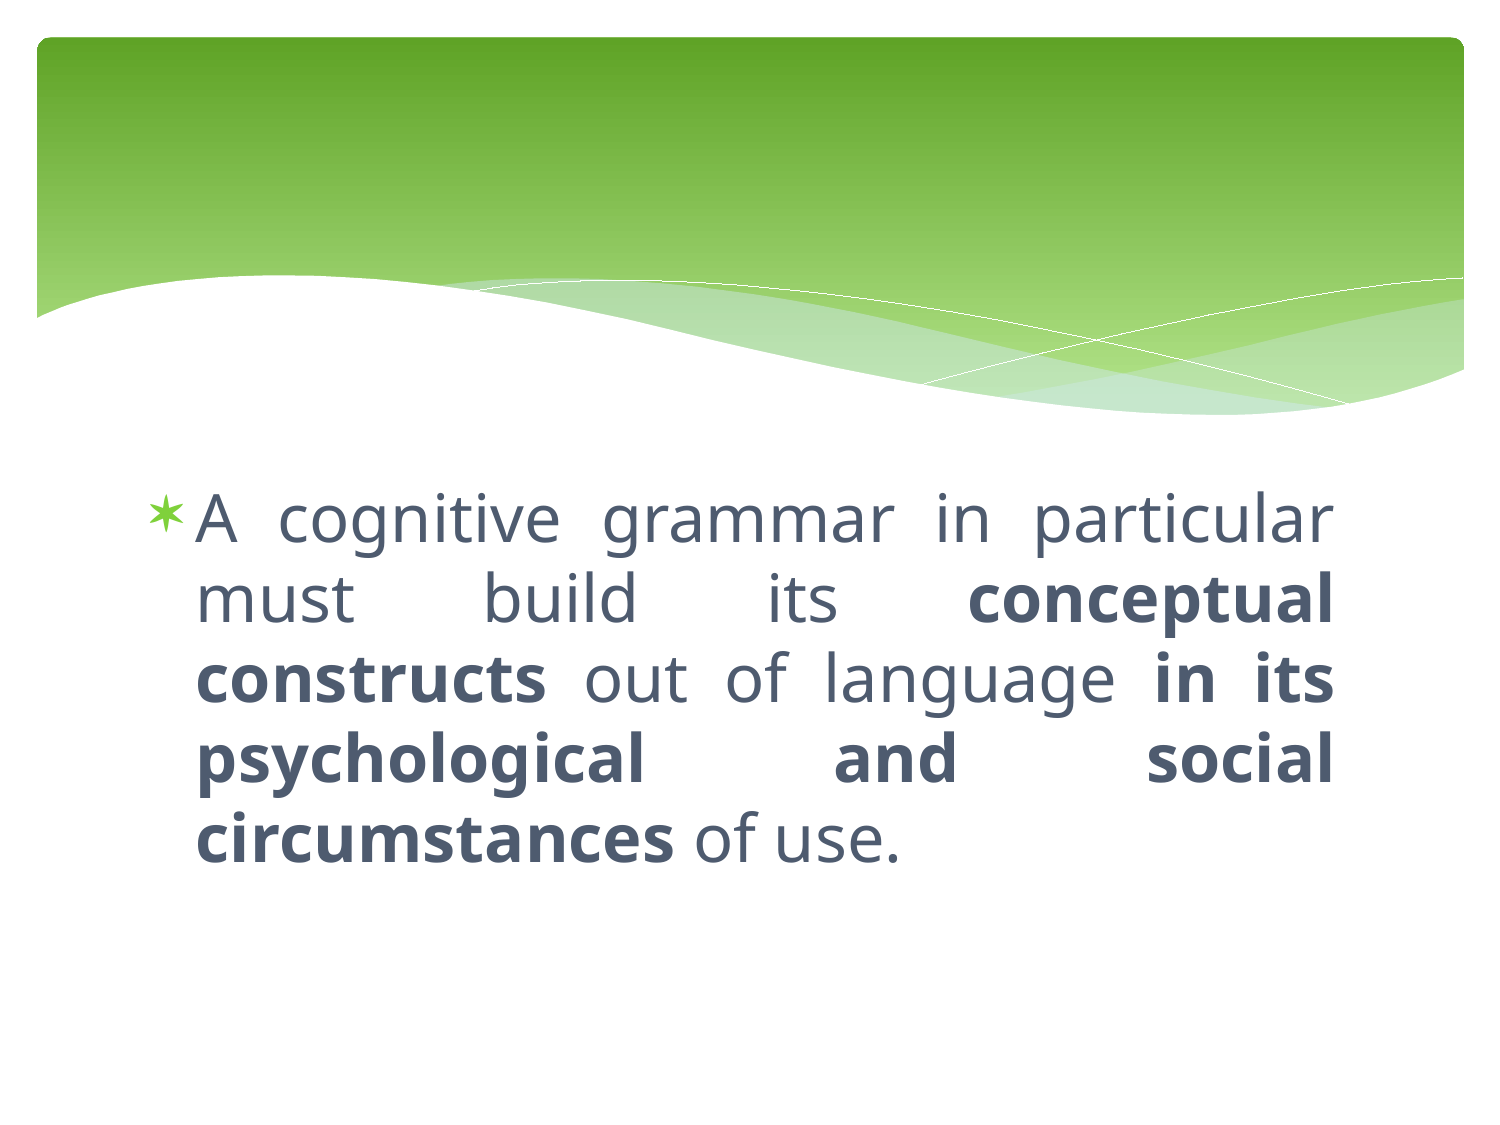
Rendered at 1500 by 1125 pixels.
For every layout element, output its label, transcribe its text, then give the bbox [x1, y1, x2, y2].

list A cognitive grammar in particular must build its conceptual constructs out of language in its psychological and social circumstances of use. [135, 468, 1352, 1034]
